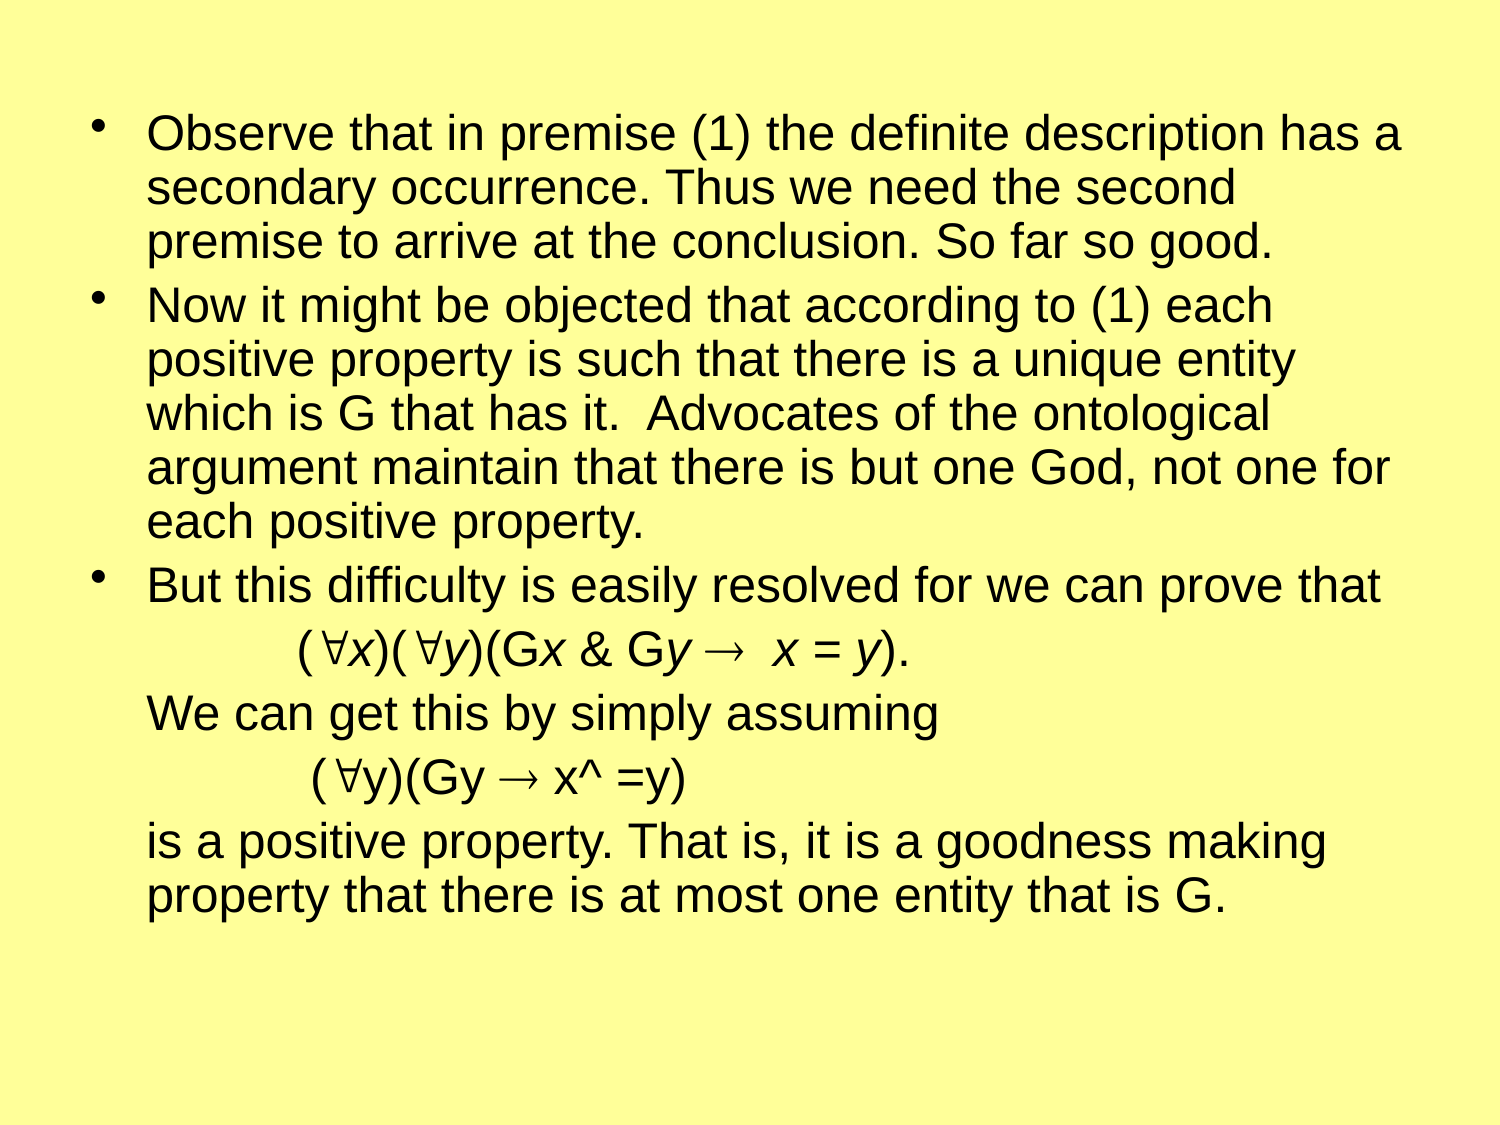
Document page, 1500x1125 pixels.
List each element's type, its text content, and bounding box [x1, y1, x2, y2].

list Observe that in premise (1) the definite description has a secondary occurrence. Thus we need the second premise to arrive at the conclusion. So far so good. Now it might be objected that according to (1) each positive property is such that there is a unique entity which is G that has it. Advocates of the ontological argument maintain that there is but one God, not one for each positive property. But this difficulty is easily resolved for we can prove that (x)(y)(Gx & Gy  x = y). We can get this by simply assuming (y)(Gy  x^ =y) is a positive property. That is, it is a goodness making property that there is at most one entity that is G. [75, 99, 1425, 1005]
